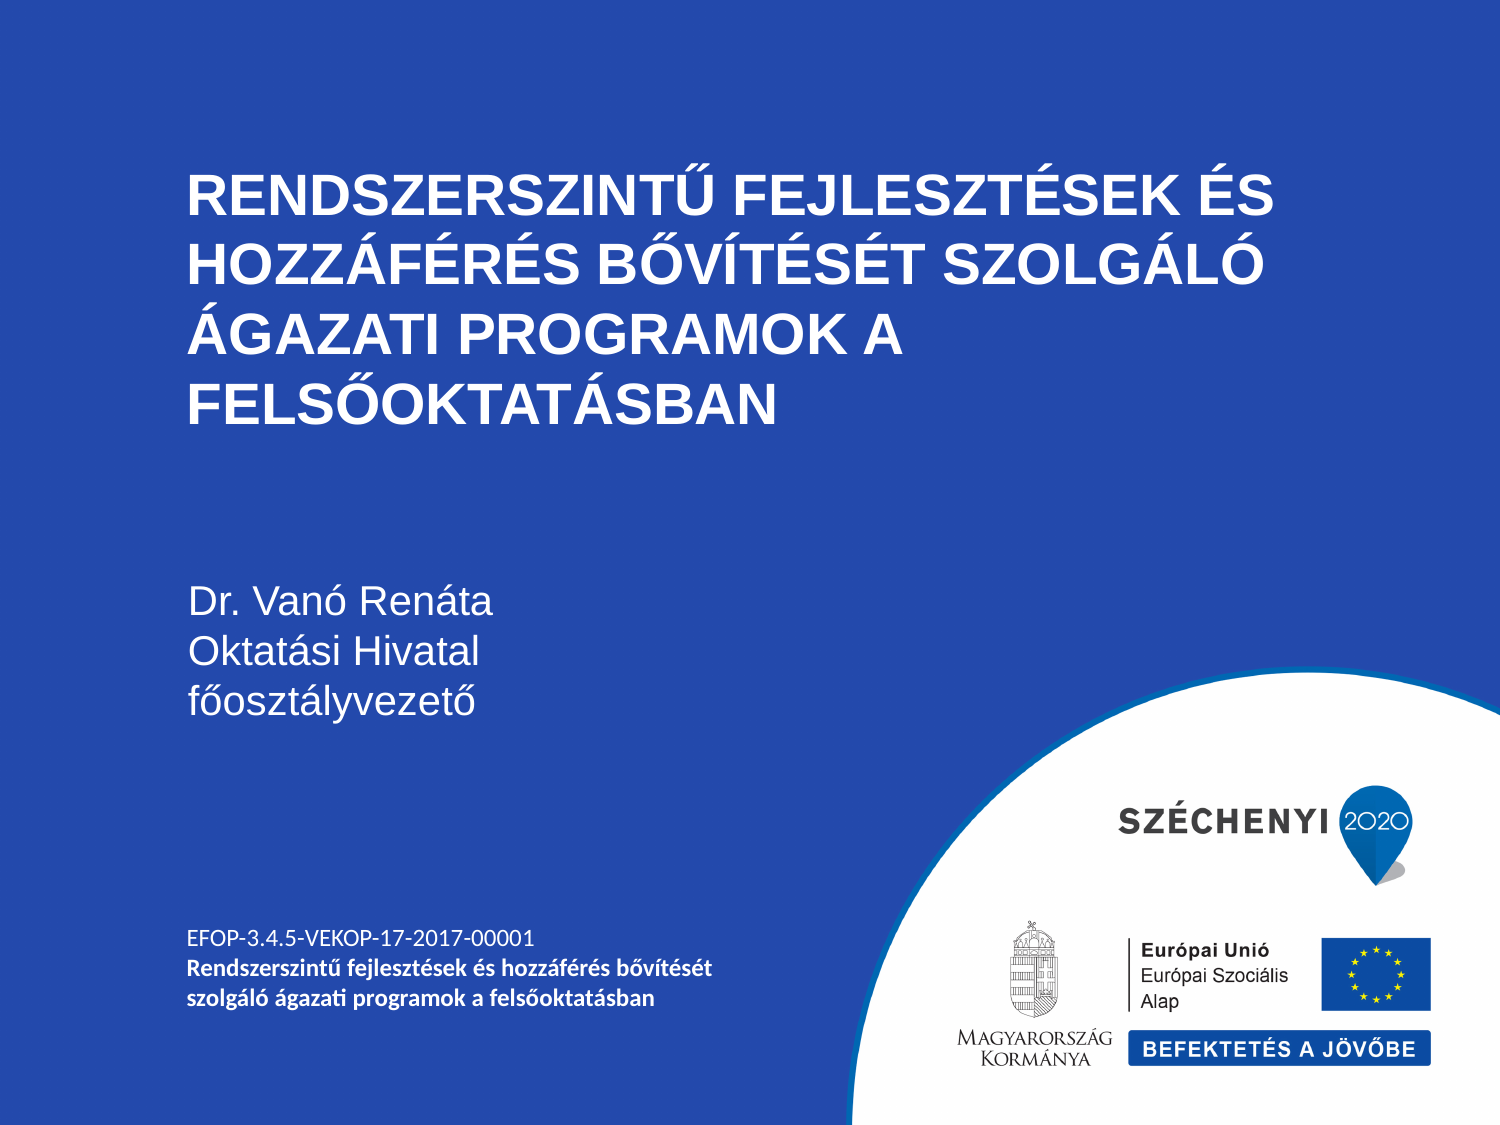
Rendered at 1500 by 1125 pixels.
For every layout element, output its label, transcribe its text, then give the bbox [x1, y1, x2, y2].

title Rendszerszintű fejlesztések és hozzáférés bővítését szolgáló ágazati programok a felsőoktatásban [171, 149, 1365, 386]
picture [0, 0, 1500, 1125]
text_box Dr. Vanó Renáta Oktatási Hivatal főosztályvezető [173, 566, 509, 731]
text_box EFOP-3.4.5-VEKOP-17-2017-00001 Rendszerszintű fejlesztések és hozzáférés bővítését szolgáló ágazati programok a felsőoktatásban [171, 914, 1207, 1019]
